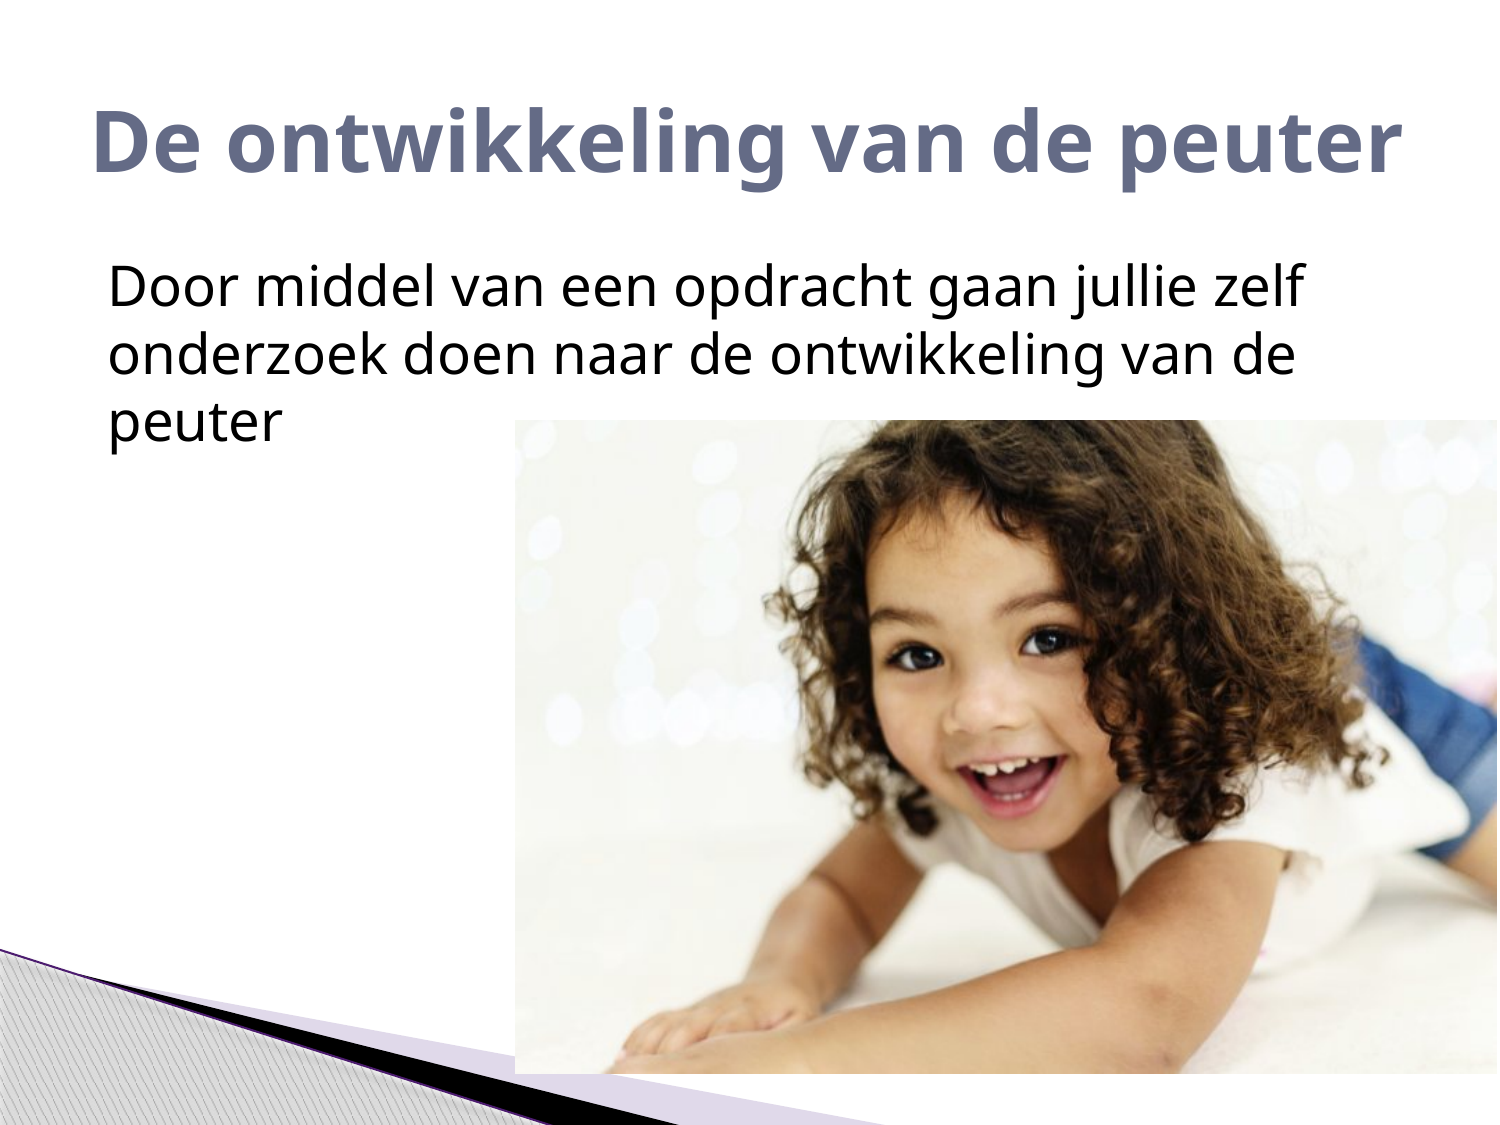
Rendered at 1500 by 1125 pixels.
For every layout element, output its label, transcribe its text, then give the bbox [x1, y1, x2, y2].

list Door middel van een opdracht gaan jullie zelf onderzoek doen naar de ontwikkeling van de peuter [75, 243, 1425, 986]
picture [515, 420, 1497, 1075]
title De ontwikkeling van de peuter [75, 45, 1425, 233]
